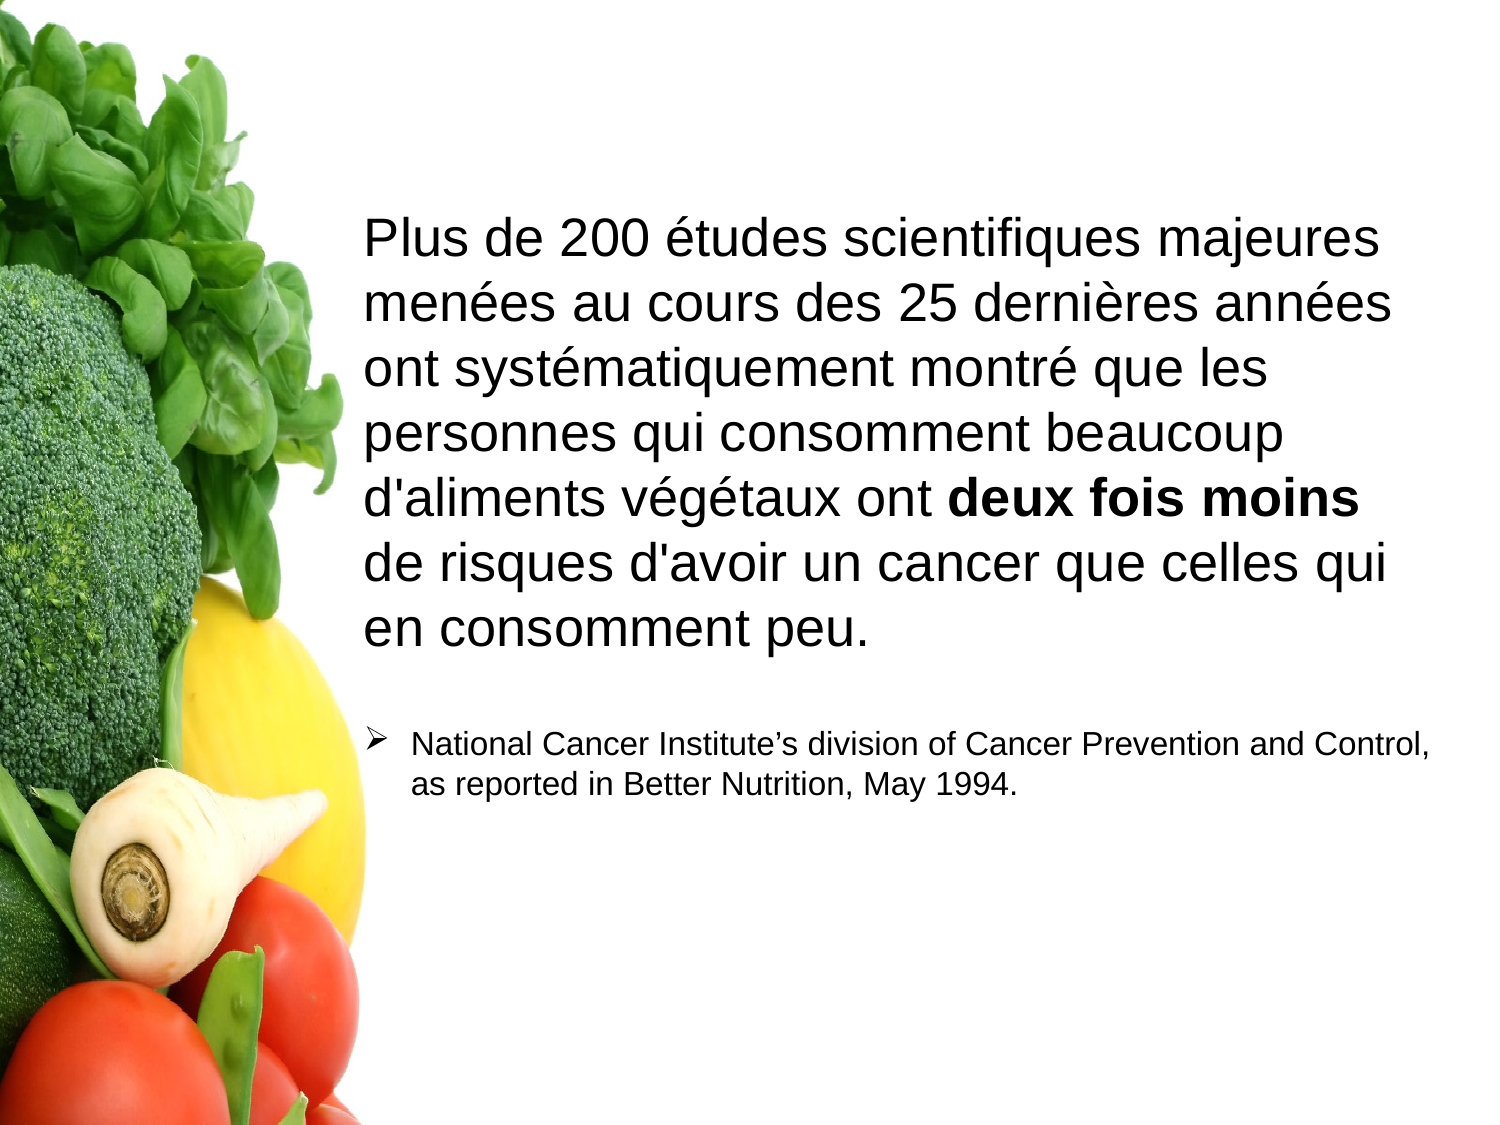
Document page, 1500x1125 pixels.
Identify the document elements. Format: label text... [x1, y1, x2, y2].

picture [0, 0, 1500, 1125]
text_box Plus de 200 études scientifiques majeures menées au cours des 25 dernières années ont systématiquement montré que les personnes qui consomment beaucoup d'aliments végétaux ont deux fois moins de risques d'avoir un cancer que celles qui en consomment peu. National Cancer Institute’s division of Cancer Prevention and Control, as reported in Better Nutrition, May 1994. [349, 195, 1452, 875]
